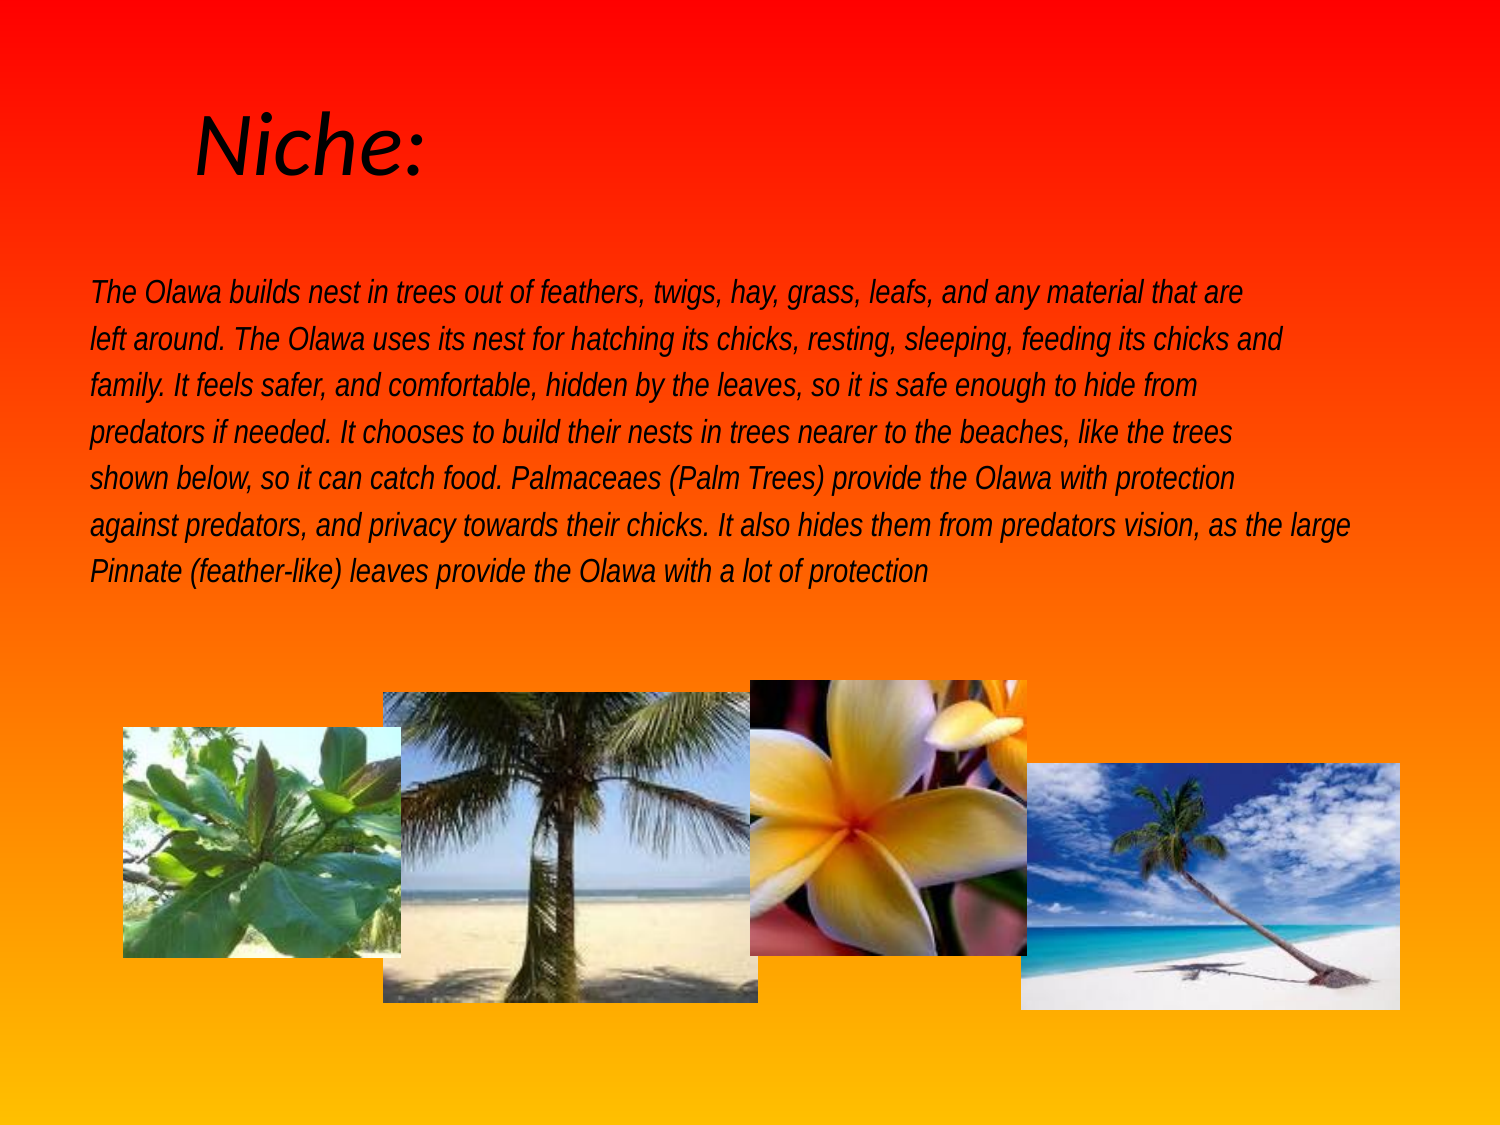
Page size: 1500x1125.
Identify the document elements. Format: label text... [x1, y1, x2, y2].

list The Olawa builds nest in trees out of feathers, twigs, hay, grass, leafs, and any material that are left around. The Olawa uses its nest for hatching its chicks, resting, sleeping, feeding its chicks and family. It feels safer, and comfortable, hidden by the leaves, so it is safe enough to hide from predators if needed. It chooses to build their nests in trees nearer to the beaches, like the trees shown below, so it can catch food. Palmaceaes (Palm Trees) provide the Olawa with protection against predators, and privacy towards their chicks. It also hides them from predators vision, as the large Pinnate (feather-like) leaves provide the Olawa with a lot of protection [75, 262, 1425, 1005]
title Niche: [75, 45, 1425, 233]
picture [123, 680, 1400, 1011]
